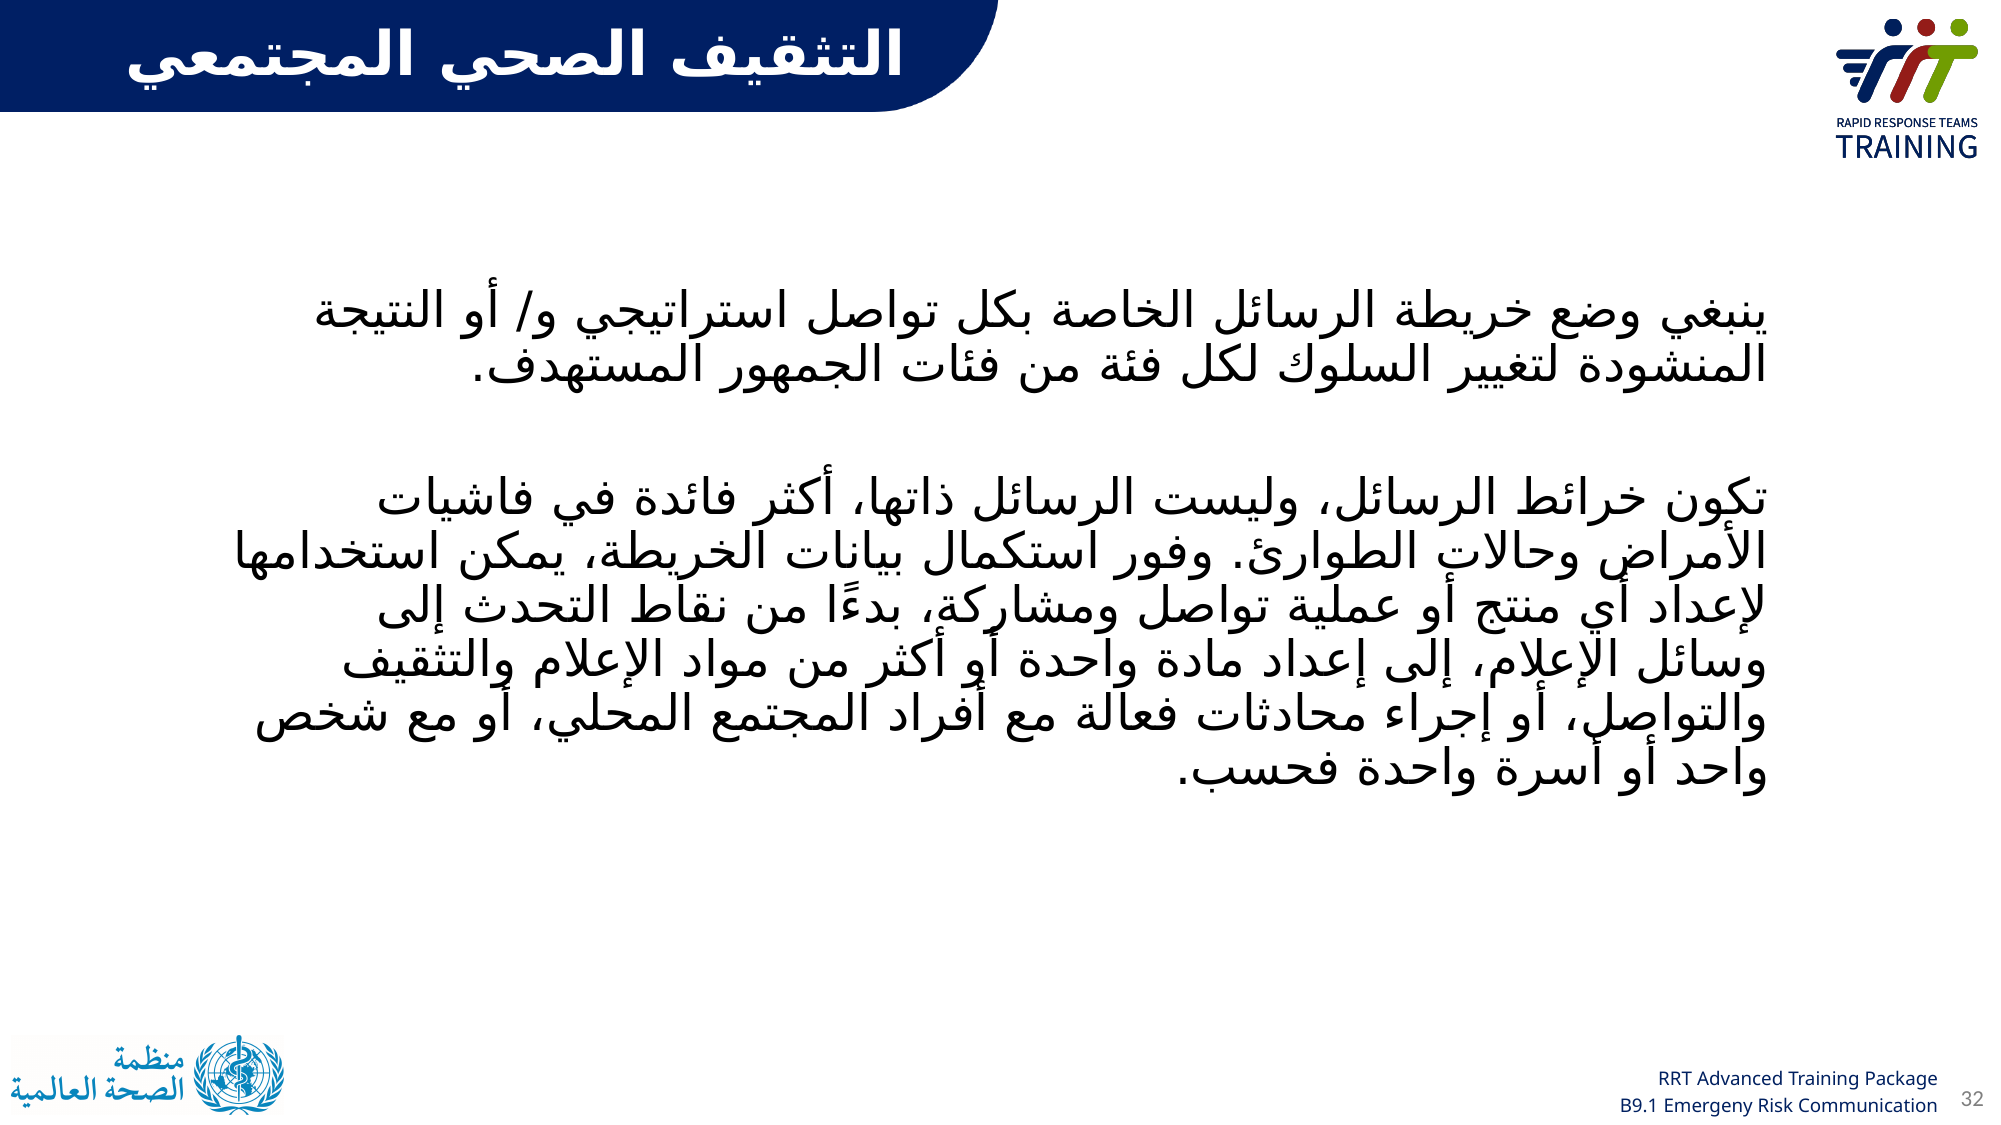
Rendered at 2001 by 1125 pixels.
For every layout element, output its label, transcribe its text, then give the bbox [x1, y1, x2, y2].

picture [1835, 19, 1978, 167]
list ينبغي وضع خريطة الرسائل الخاصة بكل تواصل استراتيجي و/ أو النتيجة المنشودة لتغيير السلوك لكل فئة من فئات الجمهور المستهدف. تكون خرائط الرسائل، وليست الرسائل ذاتها، أكثر فائدة في فاشيات الأمراض وحالات الطوارئ. وفور استكمال بيانات الخريطة، يمكن استخدامها لإعداد أي منتج أو عملية تواصل ومشاركة، بدءًا من نقاط التحدث إلى وسائل الإعلام، إلى إعداد مادة واحدة أو أكثر من مواد الإعلام والتثقيف والتواصل، أو إجراء محادثات فعالة مع أفراد المجتمع المحلي، أو مع شخص واحد أو أسرة واحدة فحسب. [222, 276, 1778, 849]
text_box التثقيف الصحي المجتمعي [22, 15, 914, 97]
picture [241, 1050, 247, 1059]
picture [11, 1035, 284, 1115]
picture [0, 0, 999, 112]
